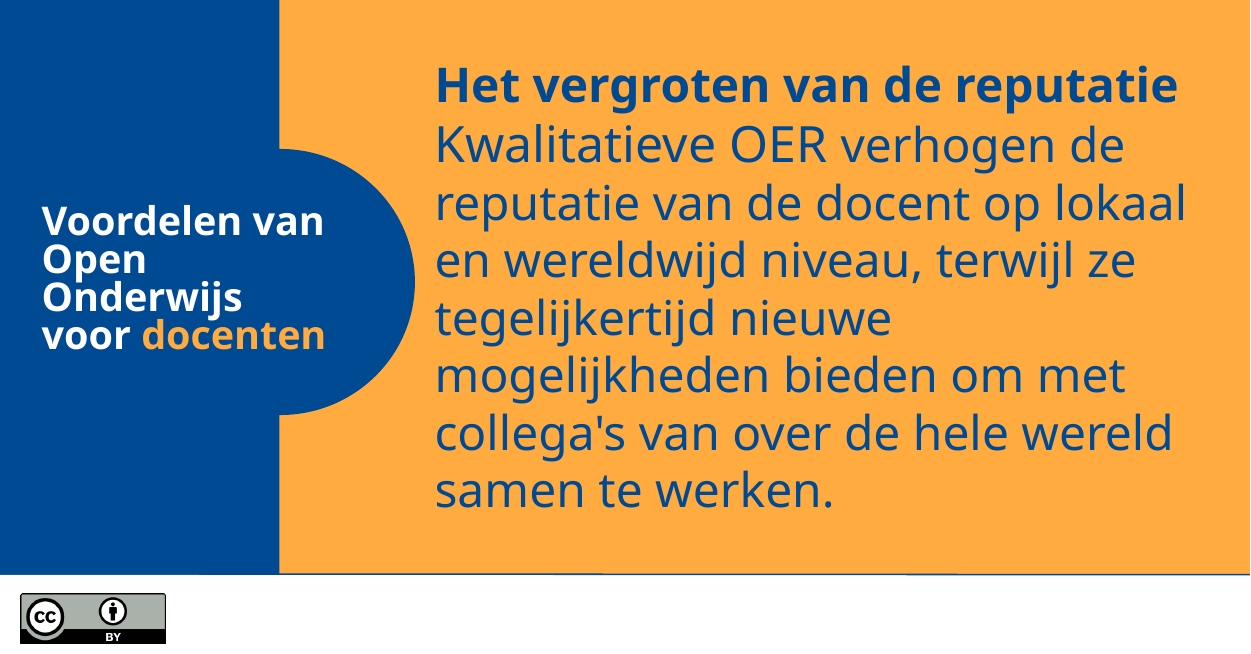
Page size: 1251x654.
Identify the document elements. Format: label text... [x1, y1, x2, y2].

text_box [0, 582, 1250, 654]
text_box Voordelen van Open Onderwijs voor docenten [26, 190, 367, 372]
text_box [0, 0, 280, 573]
picture [20, 592, 166, 645]
text_box Het vergroten van de reputatie Kwalitatieve OER verhogen de reputatie van de docent op lokaal en wereldwijd niveau, terwijl ze tegelijkertijd nieuwe mogelijkheden bieden om met collega's van over de hele wereld samen te werken. [419, 39, 1220, 533]
text_box [181, 148, 415, 416]
